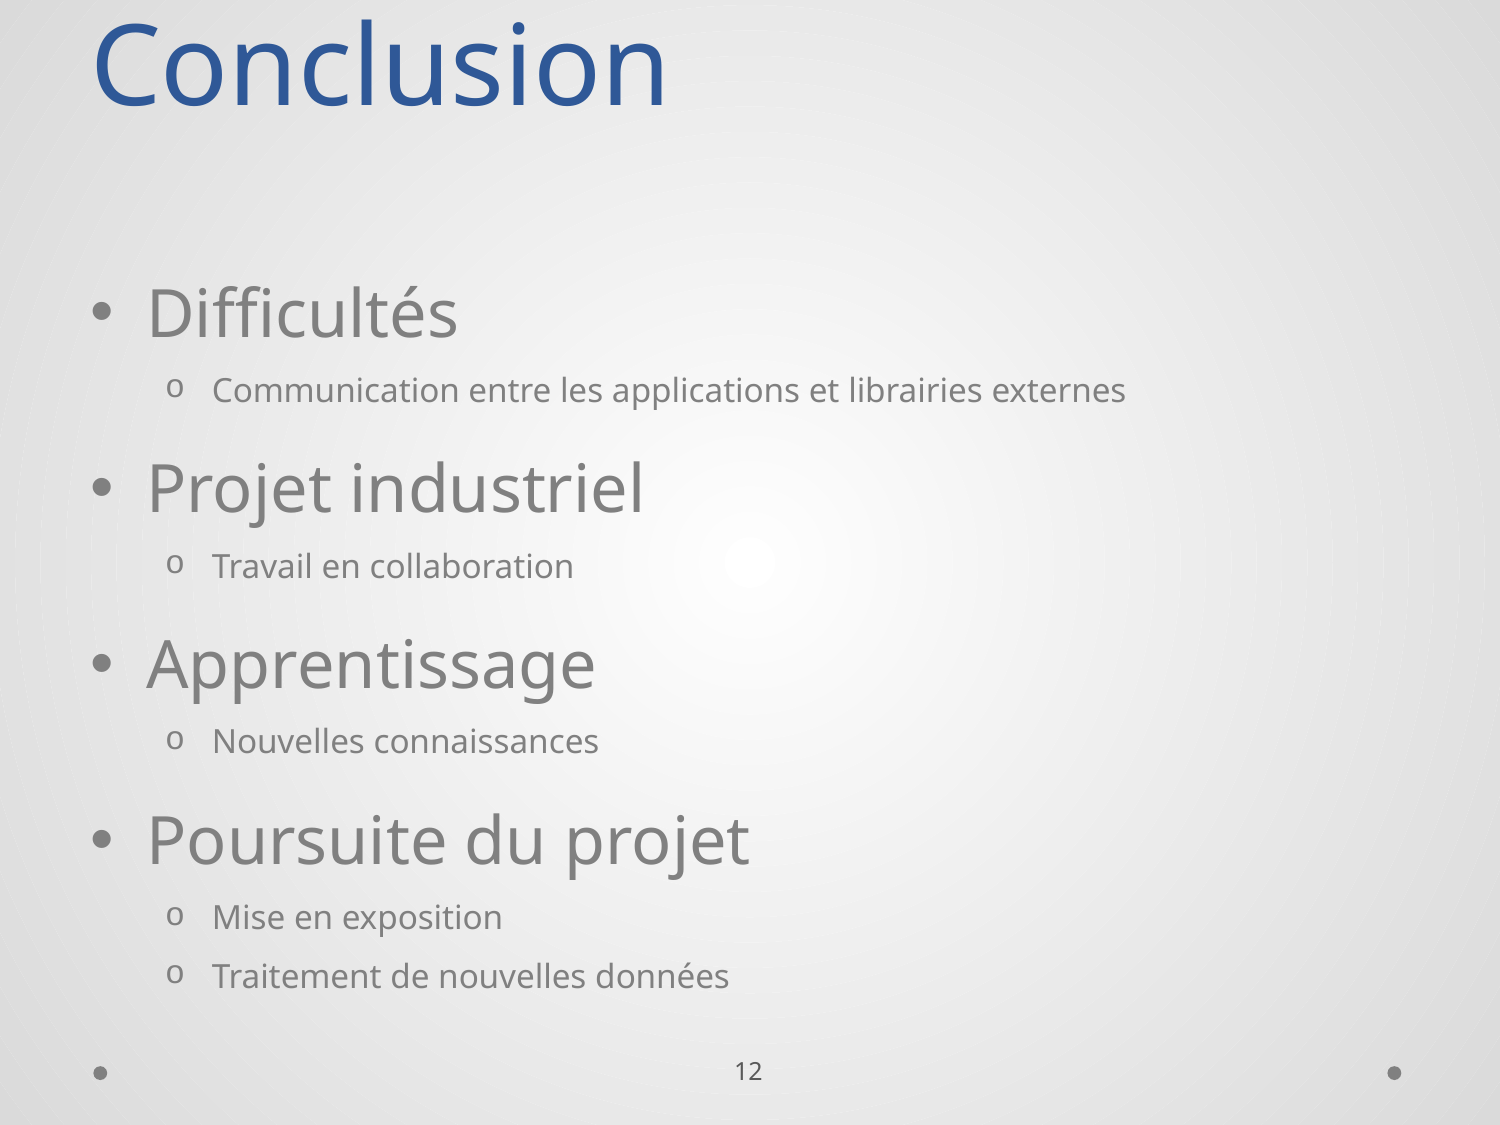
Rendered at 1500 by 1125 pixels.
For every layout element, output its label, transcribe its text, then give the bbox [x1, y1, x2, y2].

list Difficultés Communication entre les applications et librairies externes Projet industriel Travail en collaboration Apprentissage Nouvelles connaissances Poursuite du projet Mise en exposition Traitement de nouvelles données [75, 145, 1425, 1017]
text_box 12 [703, 1042, 797, 1103]
title Conclusion [75, 0, 1425, 145]
